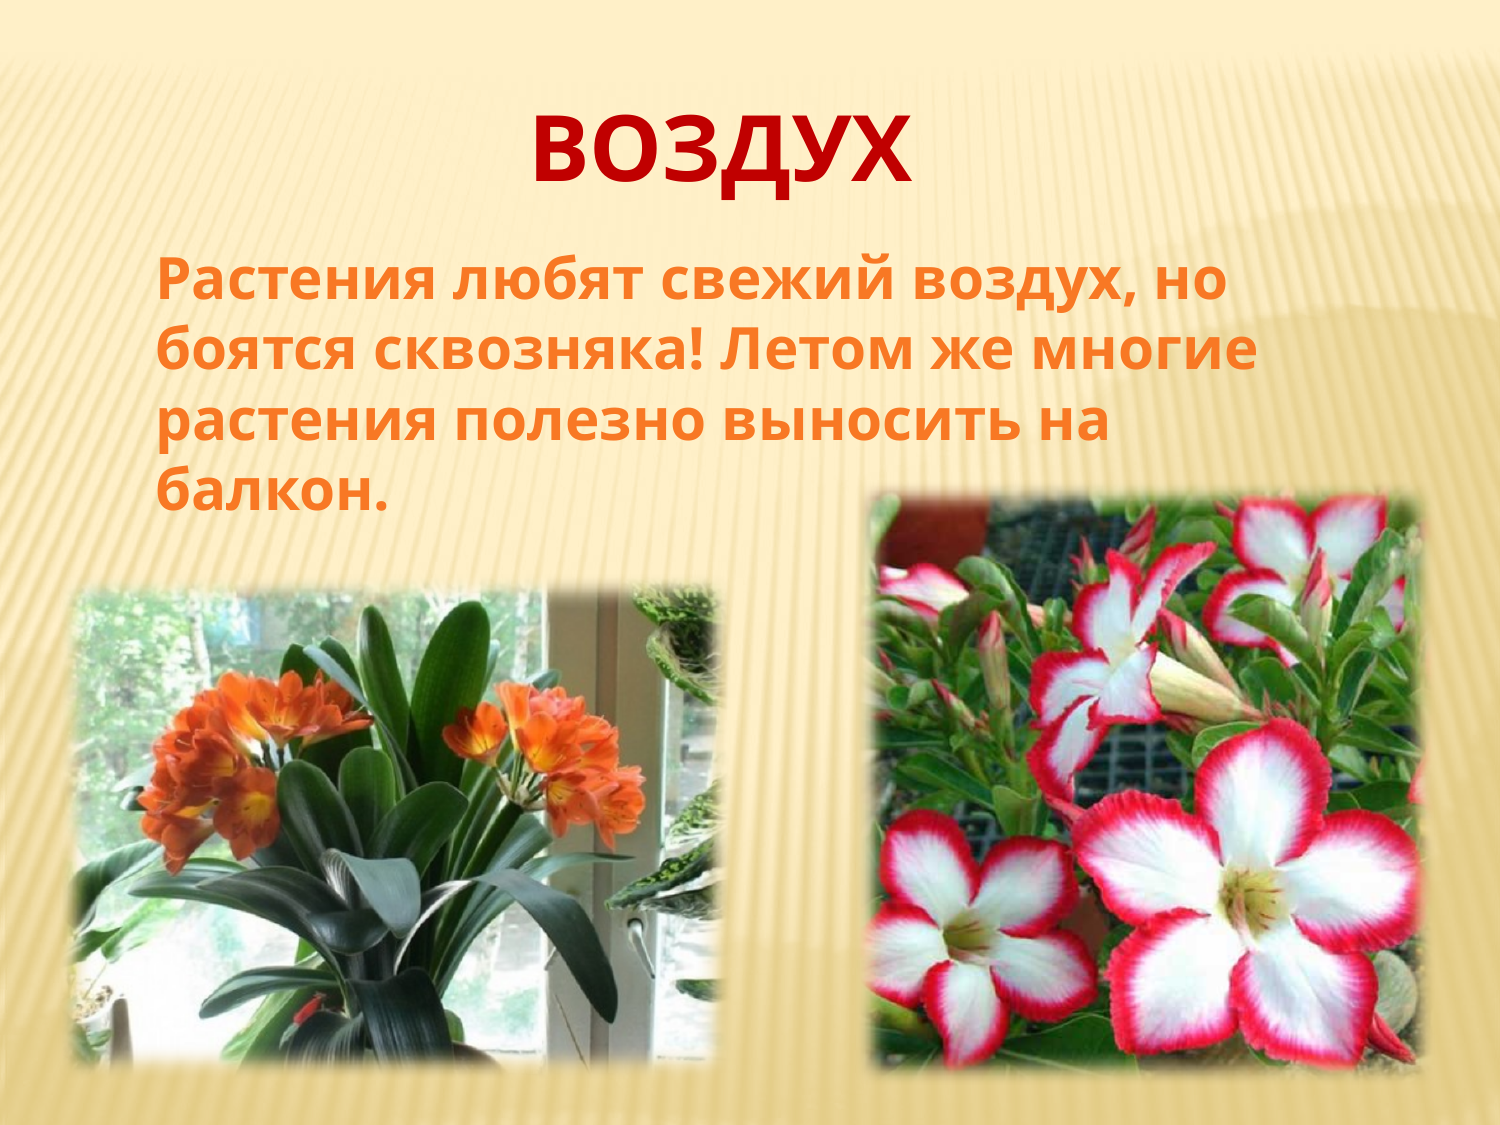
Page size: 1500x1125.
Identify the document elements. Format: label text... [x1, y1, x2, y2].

text_box ВОЗДУХ [339, 81, 1102, 207]
picture [855, 480, 1437, 1086]
text_box Растения любят свежий воздух, но боятся сквозняка! Летом же многие растения полезно выносить на балкон. [140, 234, 1289, 529]
picture [58, 573, 731, 1079]
